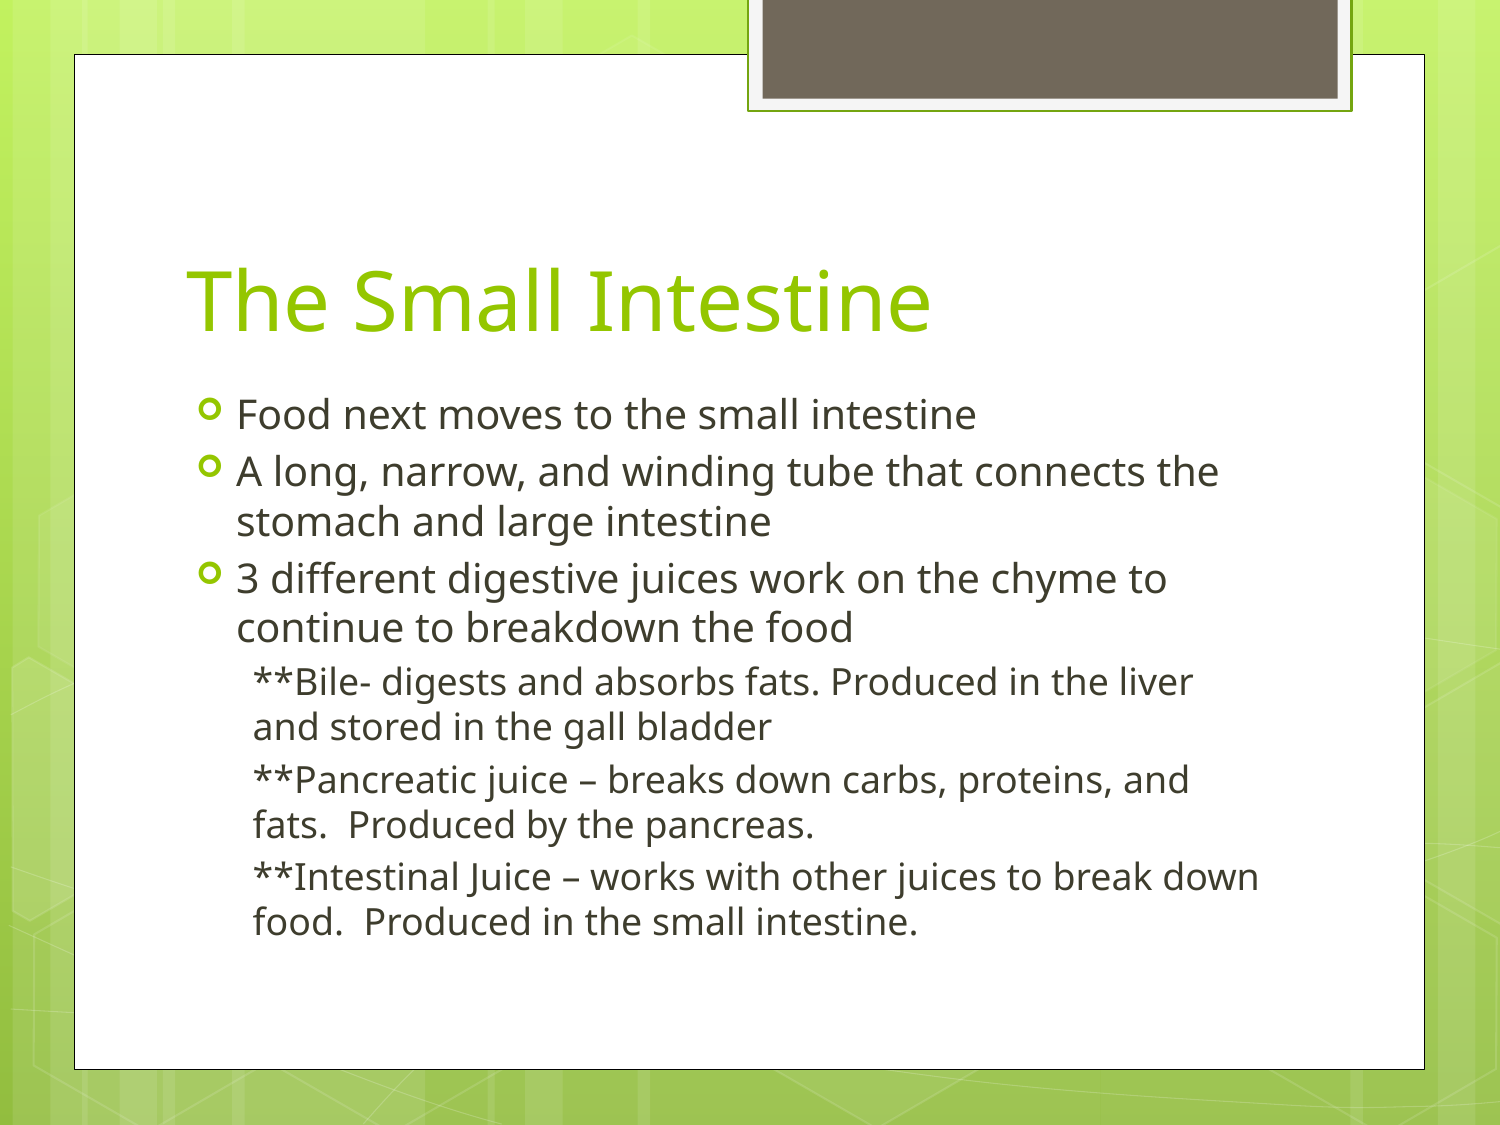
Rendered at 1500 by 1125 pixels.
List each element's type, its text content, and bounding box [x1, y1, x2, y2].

list Food next moves to the small intestine A long, narrow, and winding tube that connects the stomach and large intestine 3 different digestive juices work on the chyme to continue to breakdown the food **Bile- digests and absorbs fats. Produced in the liver and stored in the gall bladder **Pancreatic juice – breaks down carbs, proteins, and fats. Produced by the pancreas. **Intestinal Juice – works with other juices to break down food. Produced in the small intestine. [171, 381, 1283, 957]
title The Small Intestine [171, 168, 1324, 357]
